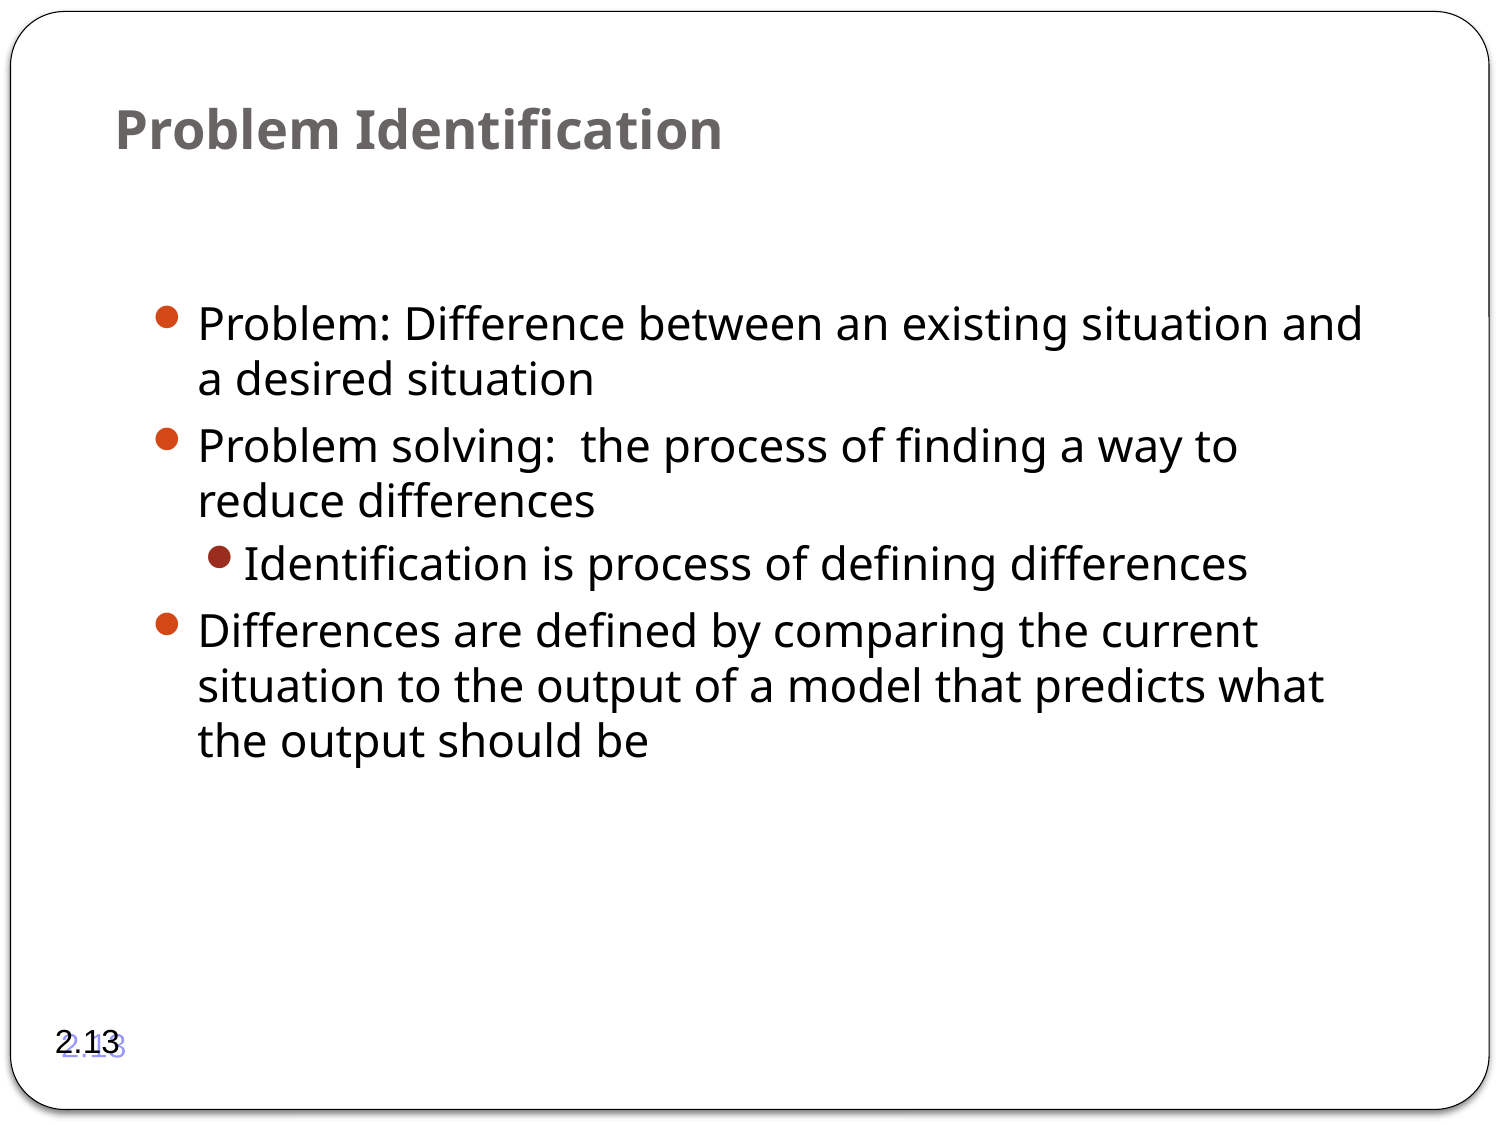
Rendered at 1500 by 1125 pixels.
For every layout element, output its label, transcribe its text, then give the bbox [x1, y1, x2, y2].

title Problem Identification [99, 87, 1375, 175]
text_box 2.13 [37, 1012, 138, 1107]
list Problem: Difference between an existing situation and a desired situation Problem solving: the process of finding a way to reduce differences Identification is process of defining differences Differences are defined by comparing the current situation to the output of a model that predicts what the output should be [137, 287, 1413, 963]
